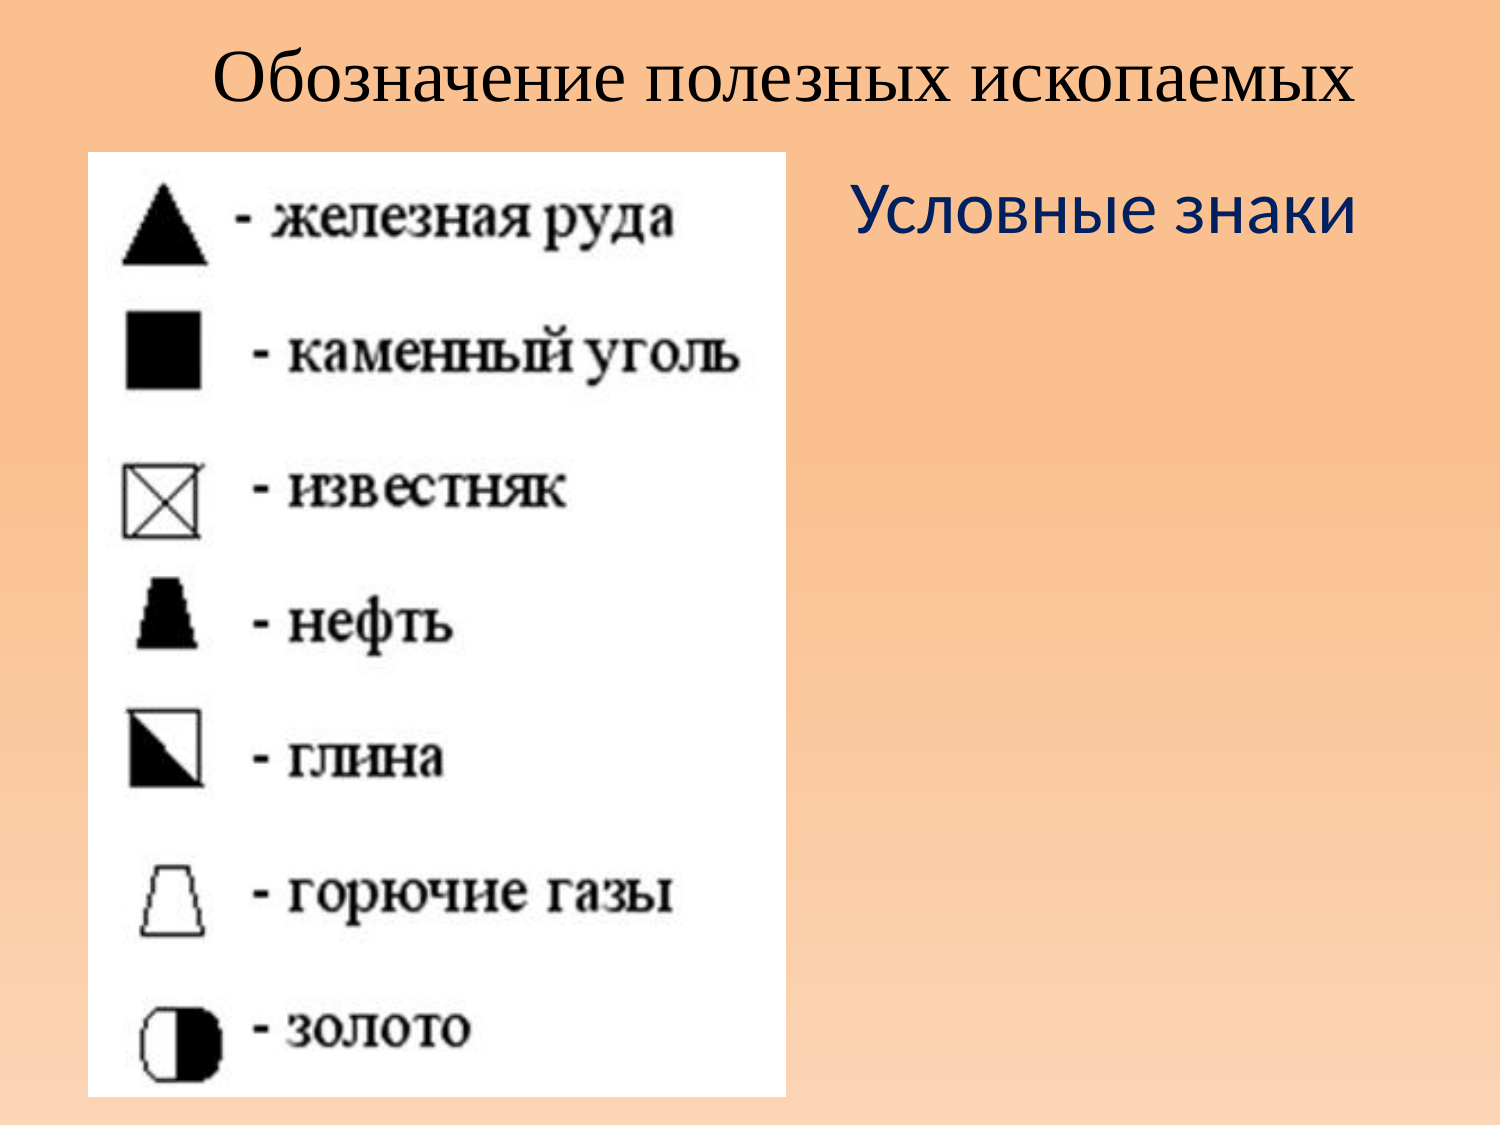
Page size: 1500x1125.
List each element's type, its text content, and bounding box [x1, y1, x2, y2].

text_box Обозначение полезных ископаемых [198, 19, 1373, 124]
text_box Условные знаки [835, 151, 1391, 257]
picture [88, 152, 786, 1097]
